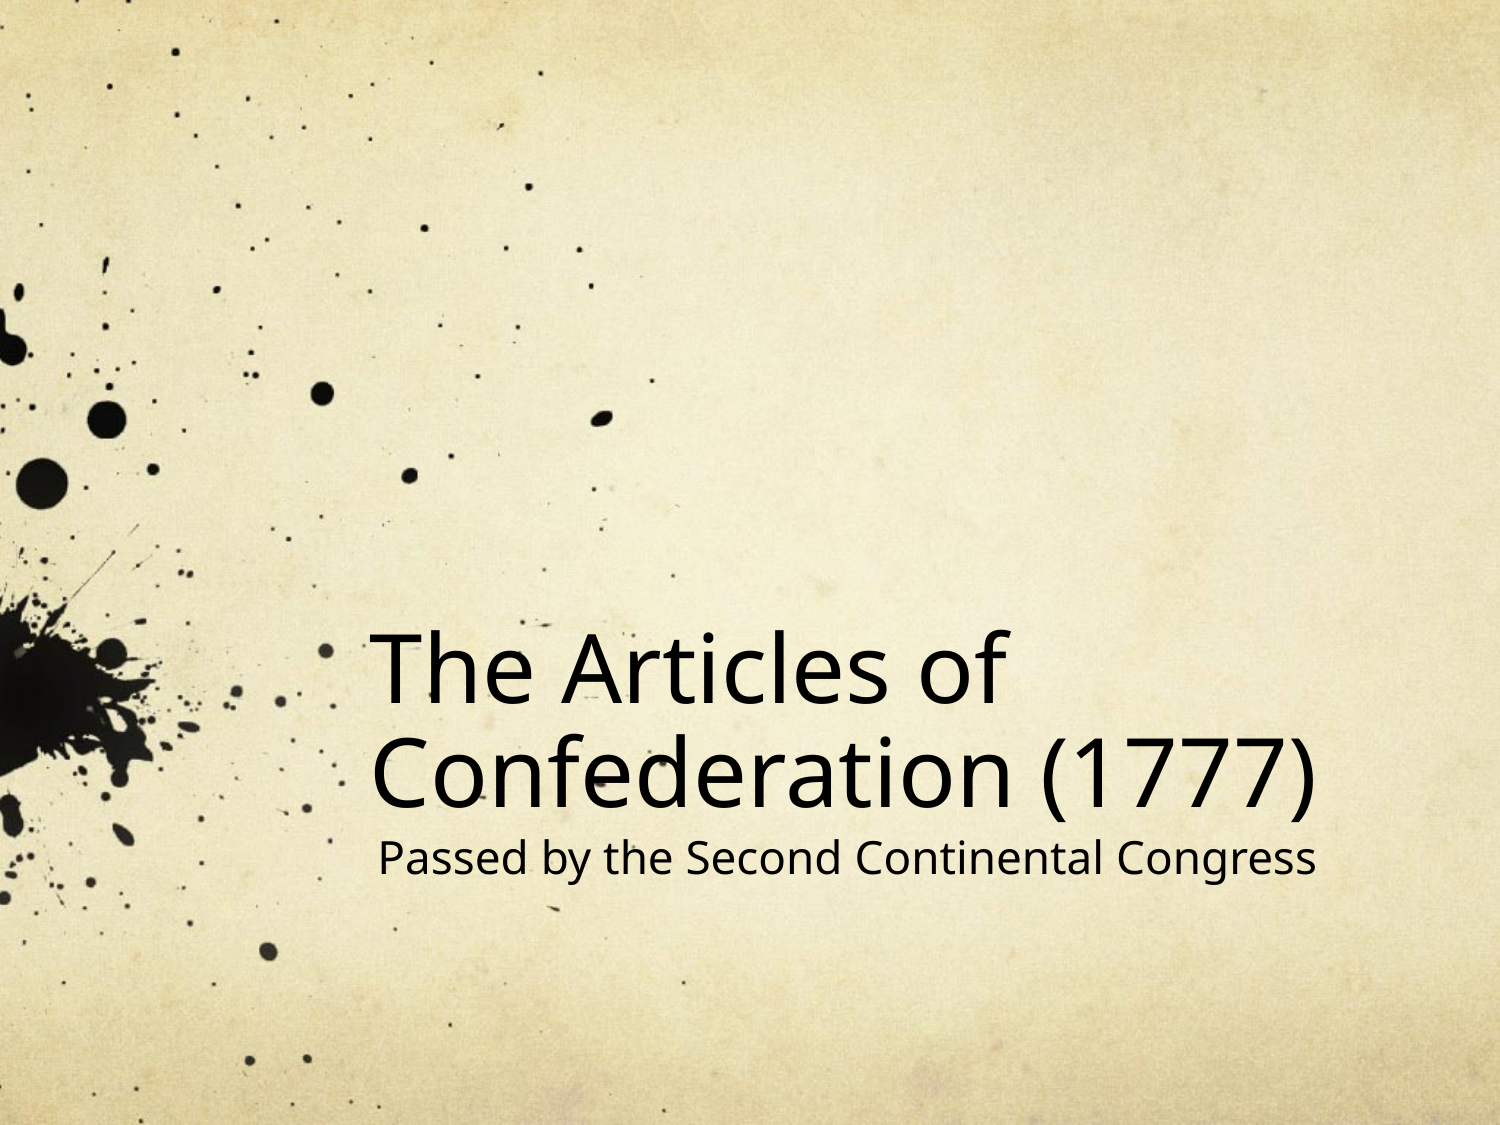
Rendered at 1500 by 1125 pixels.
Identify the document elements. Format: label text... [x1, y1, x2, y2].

subtitle Passed by the Second Continental Congress [362, 829, 1425, 1023]
title The Articles of Confederation (1777) [362, 512, 1425, 827]
picture [0, 0, 1500, 1125]
